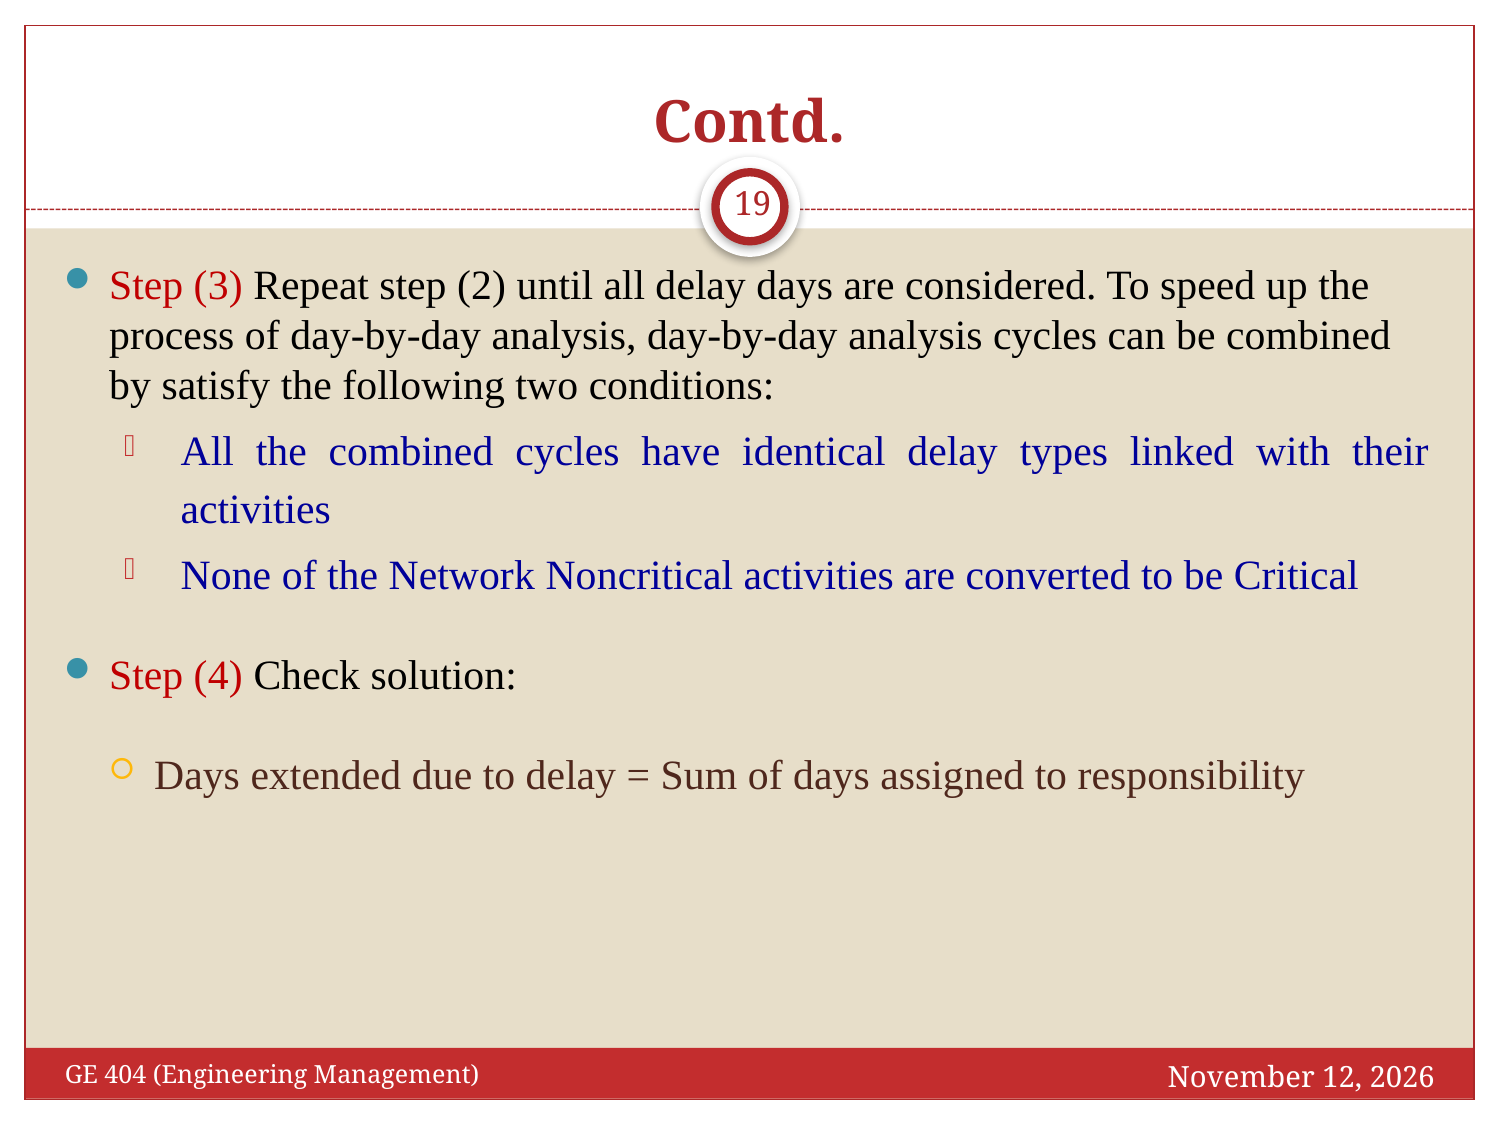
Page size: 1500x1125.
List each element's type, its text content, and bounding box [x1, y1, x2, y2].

list Step (3) Repeat step (2) until all delay days are considered. To speed up the process of day-by-day analysis, day-by-day analysis cycles can be combined by satisfy the following two conditions: All the combined cycles have identical delay types linked with their activities None of the Network Noncritical activities are converted to be Critical Step (4) Check solution: Days extended due to delay = Sum of days assigned to responsibility [49, 250, 1445, 1001]
slide_number 19 [715, 168, 791, 241]
title Contd. [49, 37, 1450, 162]
footer GE 404 (Engineering Management) [50, 1051, 638, 1112]
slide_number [950, 1050, 1450, 1111]
